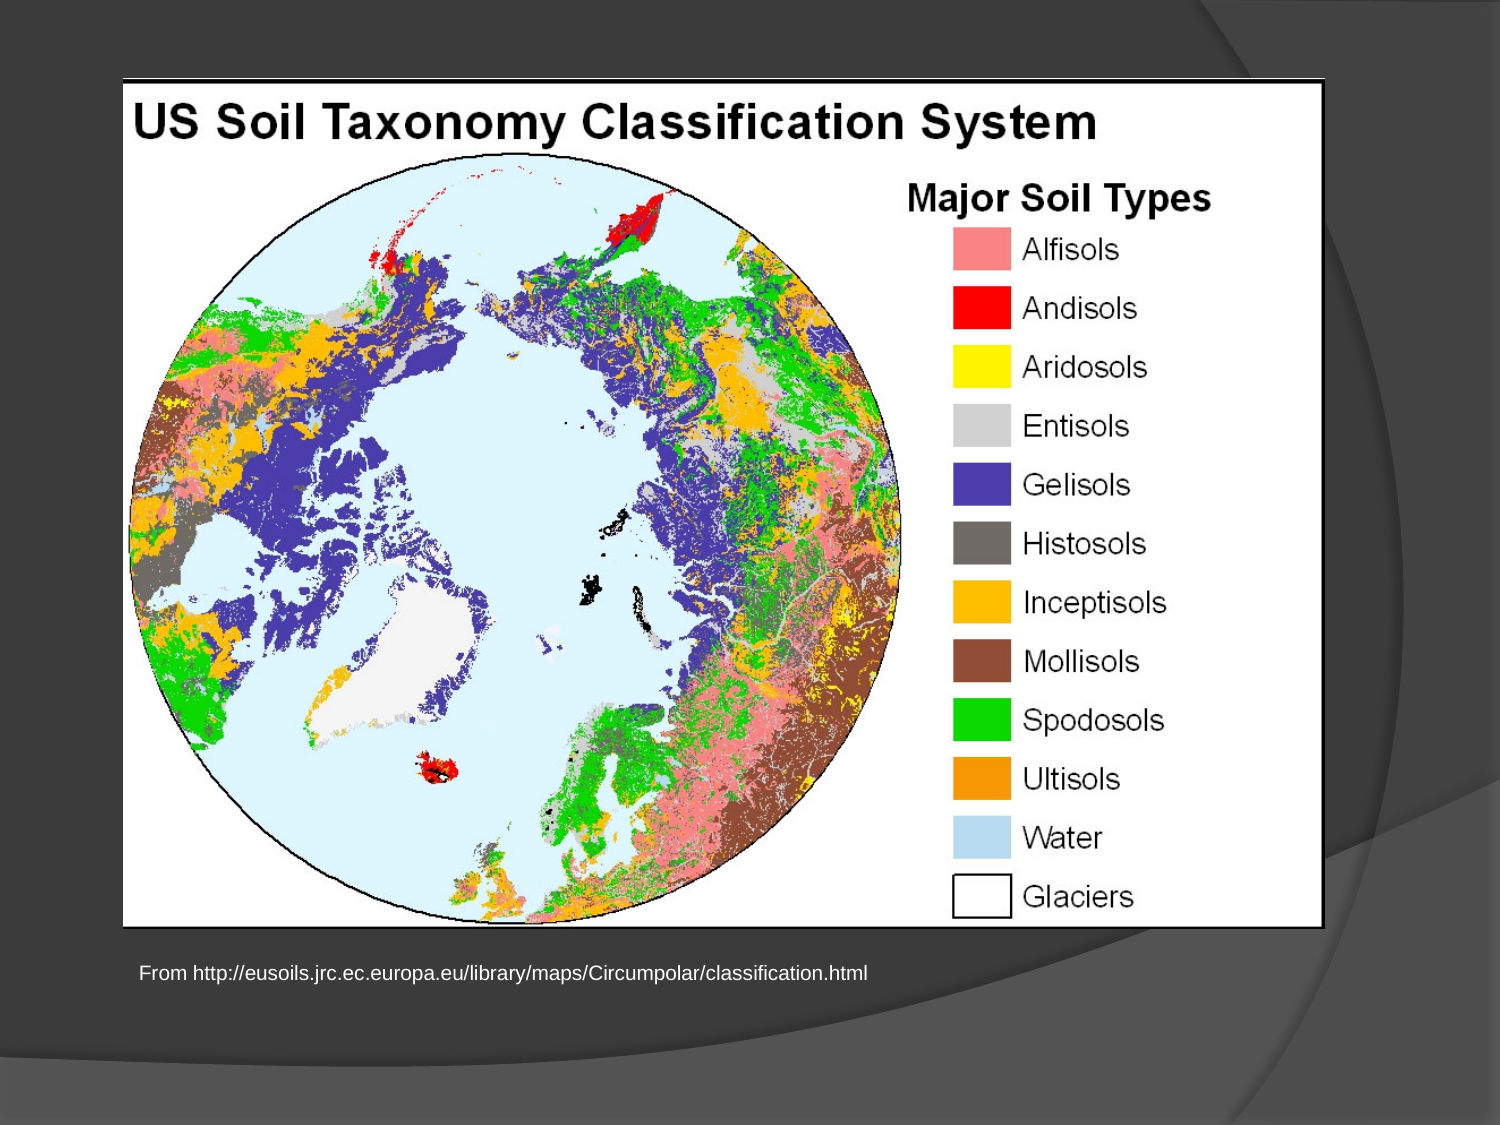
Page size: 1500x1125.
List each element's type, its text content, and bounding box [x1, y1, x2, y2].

text_box From http://eusoils.jrc.ec.europa.eu/library/maps/Circumpolar/classification.html [123, 952, 939, 993]
picture [123, 77, 1326, 929]
